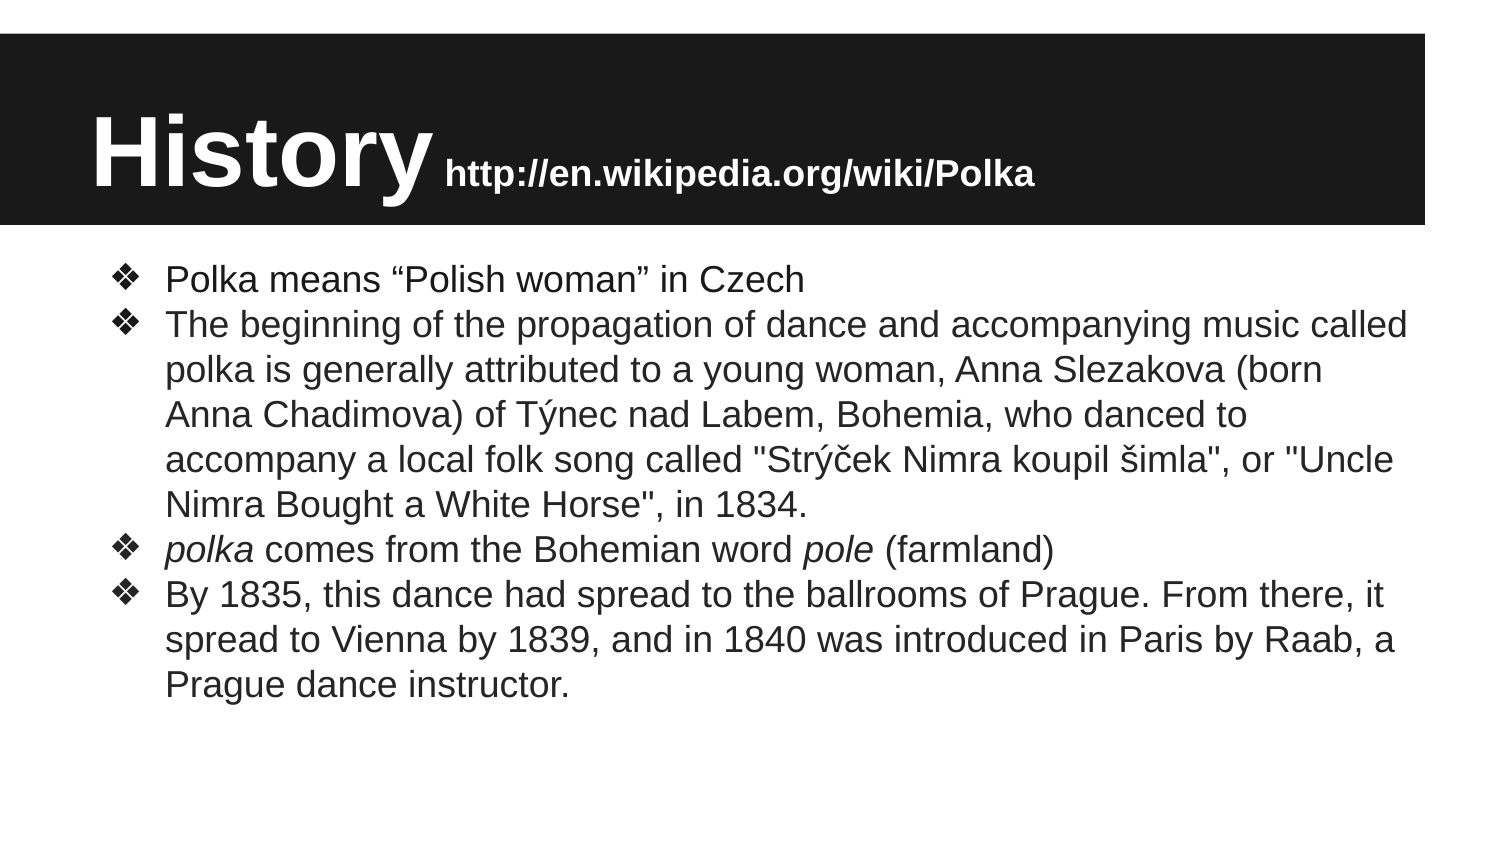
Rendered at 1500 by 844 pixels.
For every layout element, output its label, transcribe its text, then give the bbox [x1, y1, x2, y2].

list Polka means “Polish woman” in Czech The beginning of the propagation of dance and accompanying music called polka is generally attributed to a young woman, Anna Slezakova (born Anna Chadimova) of Týnec nad Labem, Bohemia, who danced to accompany a local folk song called "Strýček Nimra koupil šimla", or "Uncle Nimra Bought a White Horse", in 1834. polka comes from the Bohemian word pole (farmland) By 1835, this dance had spread to the ballrooms of Prague. From there, it spread to Vienna by 1839, and in 1840 was introduced in Paris by Raab, a Prague dance instructor. [75, 239, 1425, 808]
title History http://en.wikipedia.org/wiki/Polka [75, 33, 1425, 221]
